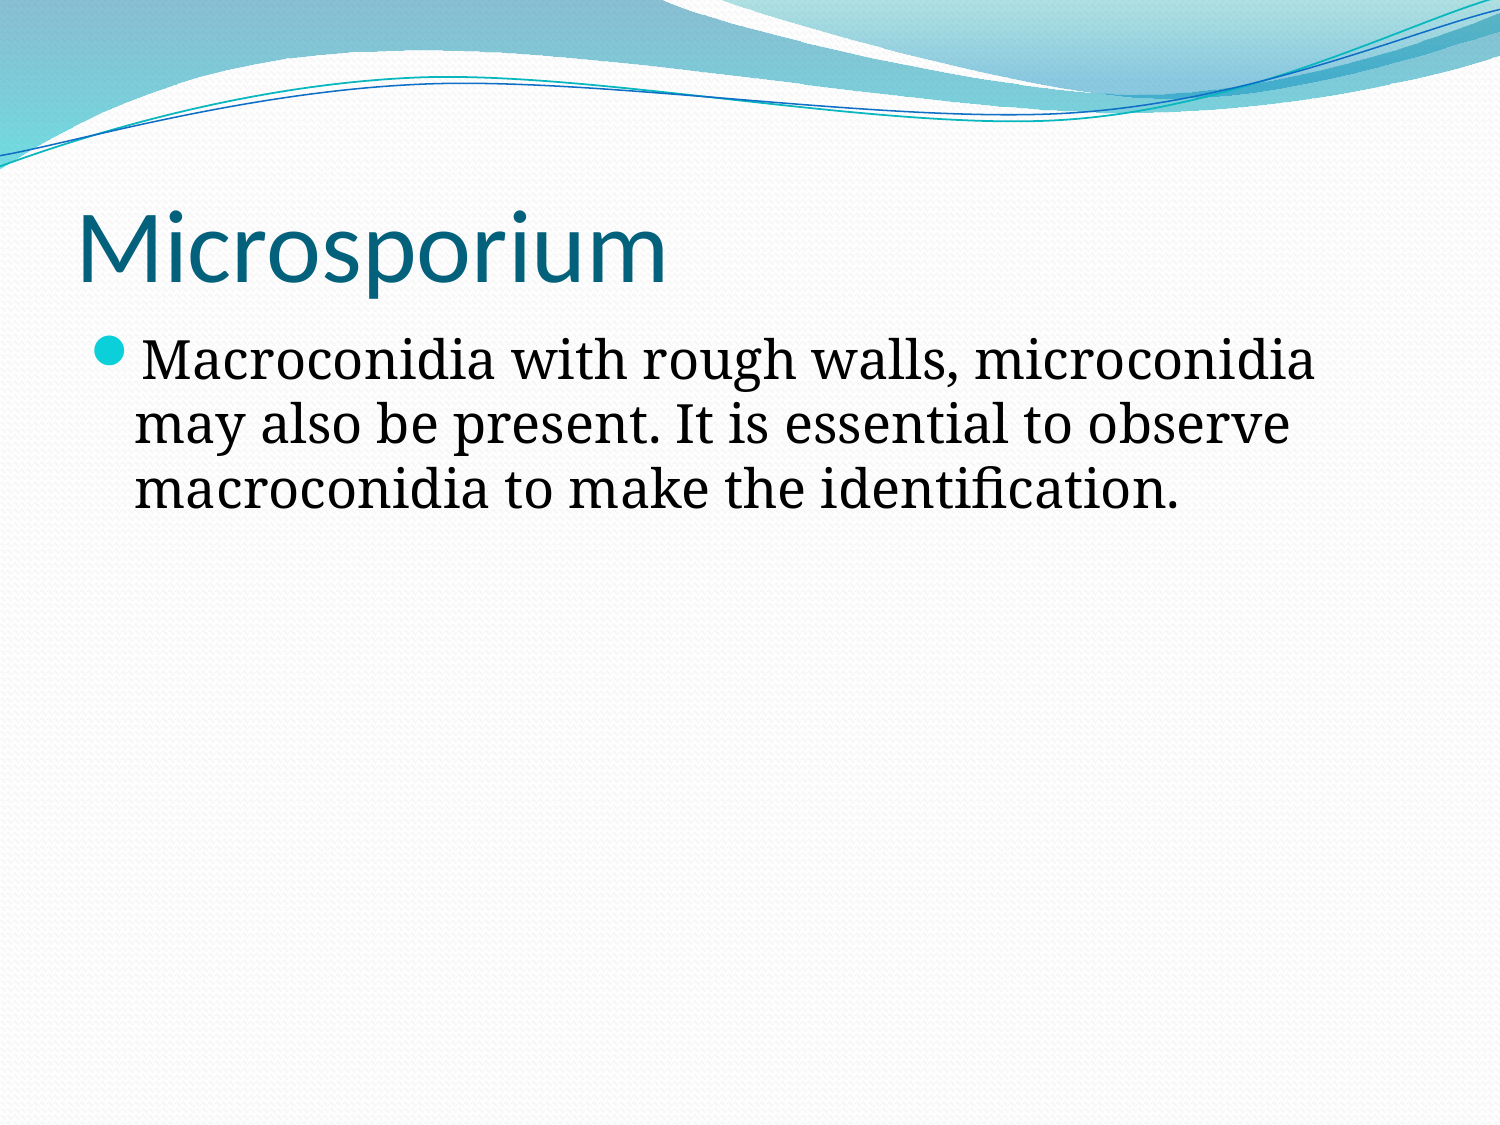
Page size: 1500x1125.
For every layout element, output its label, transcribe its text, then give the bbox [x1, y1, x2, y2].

title Microsporium [74, 115, 1426, 304]
list Macroconidia with rough walls, microconidia may also be present. It is essential to observe macroconidia to make the identification. [74, 317, 1426, 1038]
